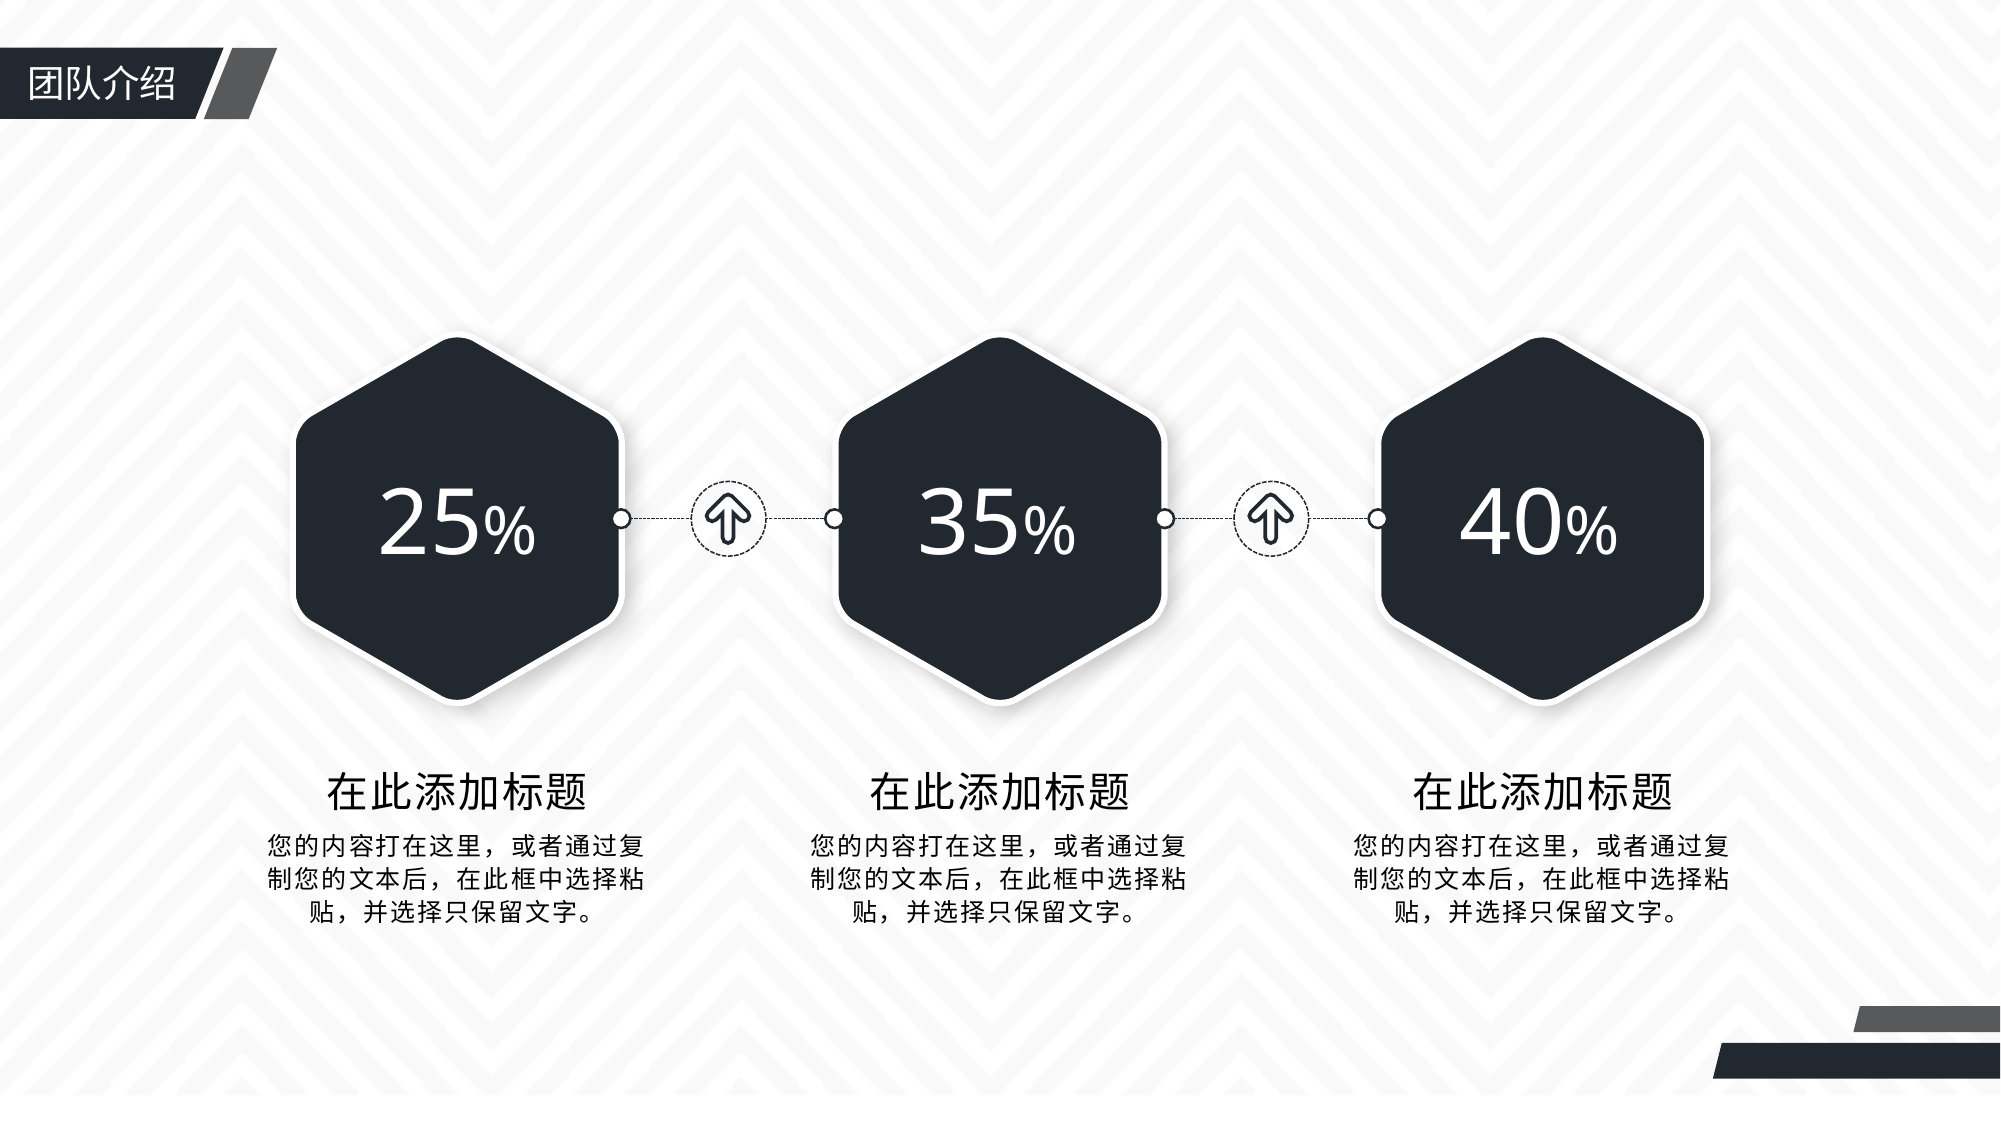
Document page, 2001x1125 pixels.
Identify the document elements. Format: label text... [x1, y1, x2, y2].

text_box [1331, 758, 1755, 936]
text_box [1155, 481, 1388, 557]
text_box 35% [876, 455, 1119, 581]
text_box [1377, 333, 1709, 705]
text_box [834, 333, 1166, 705]
text_box [291, 333, 623, 705]
text_box 25% [336, 455, 580, 581]
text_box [611, 481, 844, 557]
picture [0, 0, 2001, 1125]
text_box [245, 758, 669, 936]
text_box 40% [1418, 455, 1661, 581]
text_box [788, 758, 1212, 936]
